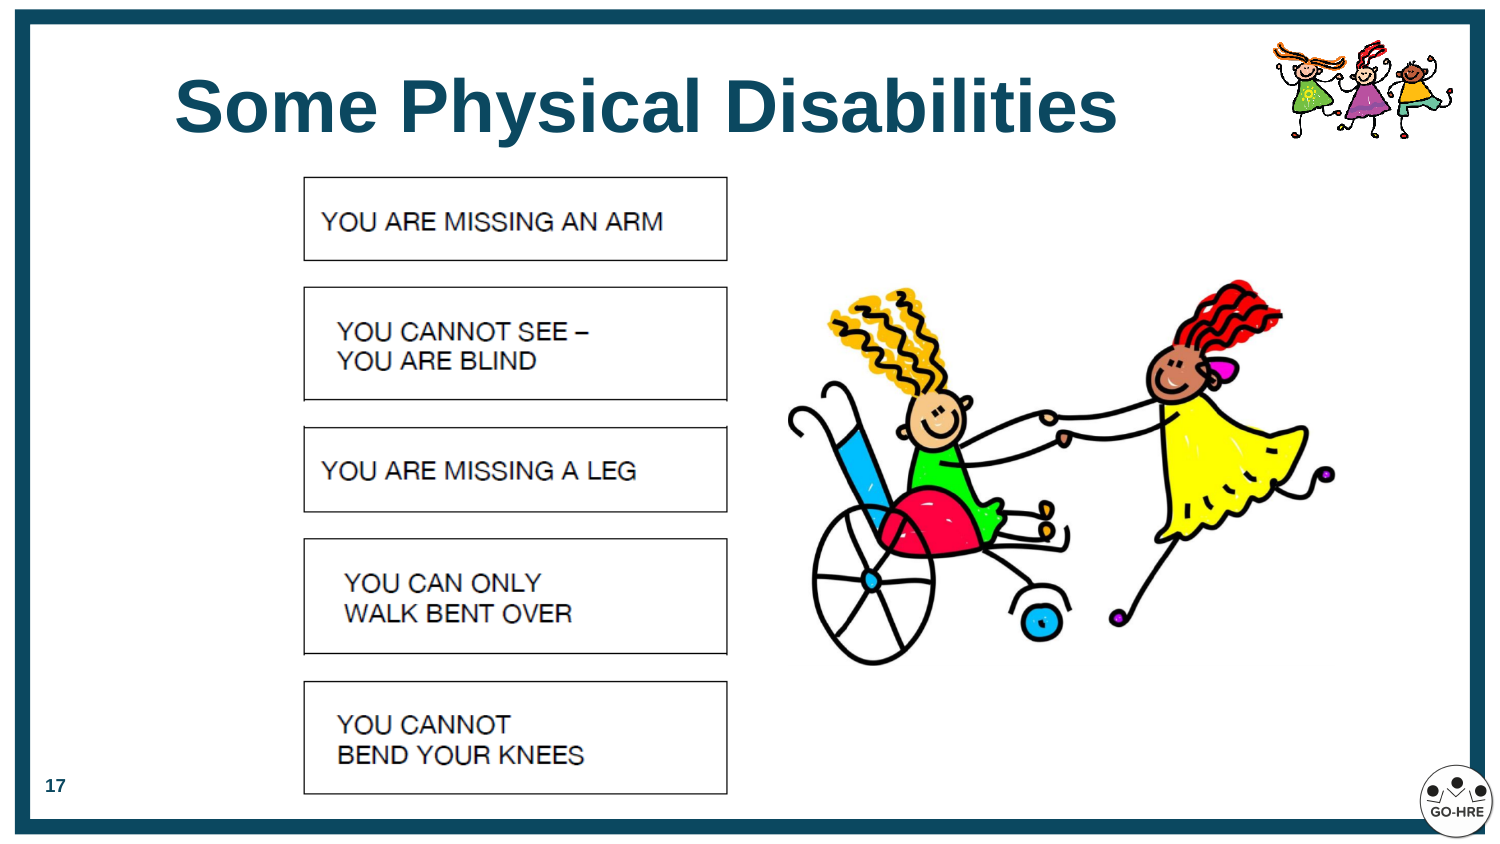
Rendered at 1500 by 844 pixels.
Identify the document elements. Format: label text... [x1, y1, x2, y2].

title Some Physical Disabilities [159, 0, 1401, 205]
picture [1419, 764, 1495, 840]
picture [1271, 40, 1453, 139]
slide_number 17 [30, 754, 121, 819]
picture [282, 161, 1401, 820]
